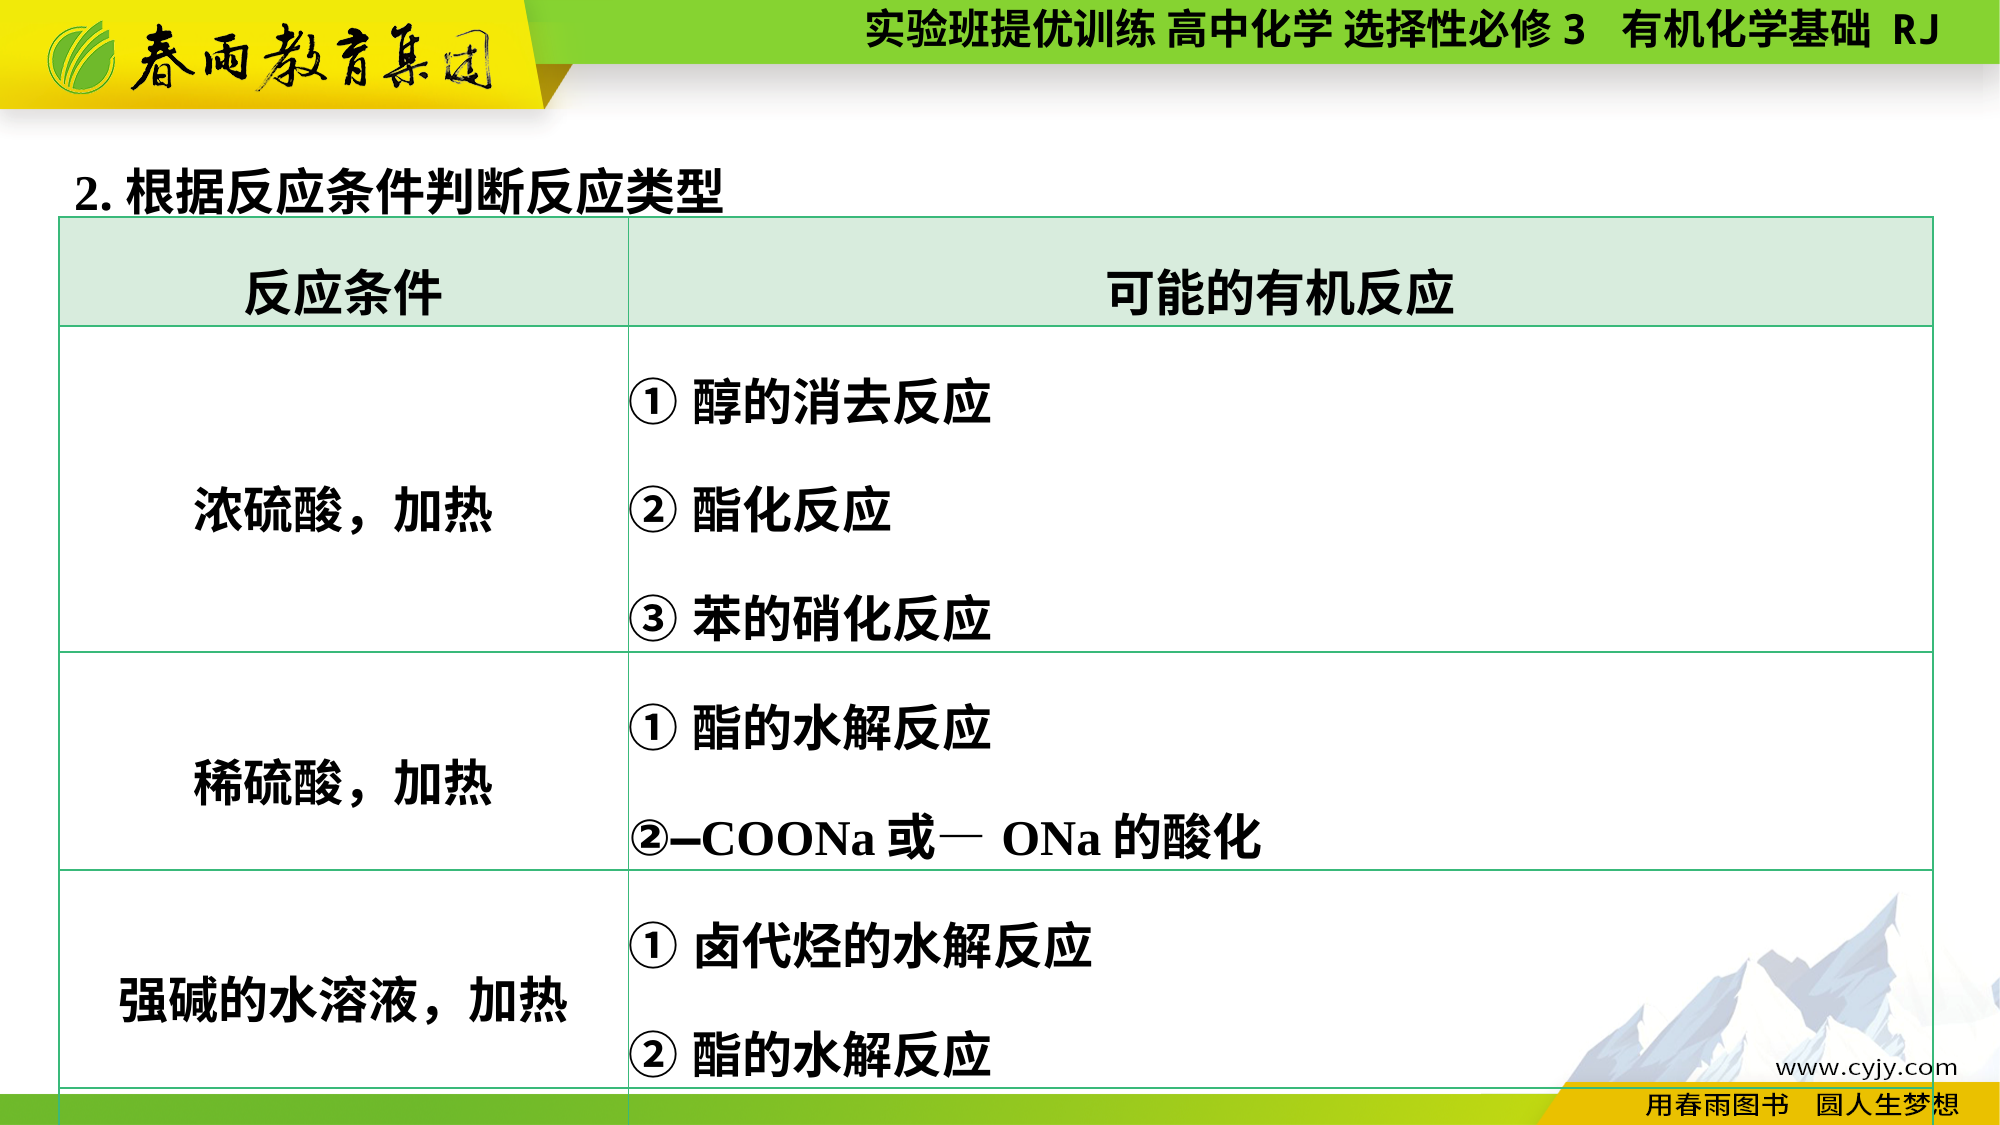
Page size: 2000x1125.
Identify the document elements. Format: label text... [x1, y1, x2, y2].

table_cell 强碱的乙醇溶液，加热 [60, 1089, 628, 1125]
table_cell 稀硫酸，加热 [60, 653, 628, 869]
table_header 可能的有机反应 [629, 218, 1932, 325]
table_cell 强碱的水溶液，加热 [60, 871, 628, 1087]
table_cell ①卤代烃的水解反应 ②酯的水解反应 [629, 871, 1932, 1087]
table_header 反应条件 [60, 218, 628, 325]
table_cell ①酯的水解反应 ②—COONa或—ONa的酸化 [629, 653, 1932, 869]
table_cell 卤代烃的消去反应 [629, 1089, 1932, 1125]
table_cell ①醇的消去反应 ②酯化反应 ③苯的硝化反应 [629, 327, 1932, 651]
picture [0, 0, 2000, 1125]
table_cell 浓硫酸，加热 [60, 327, 628, 651]
list 2.根据反应条件判断反应类型 [59, 122, 1944, 217]
